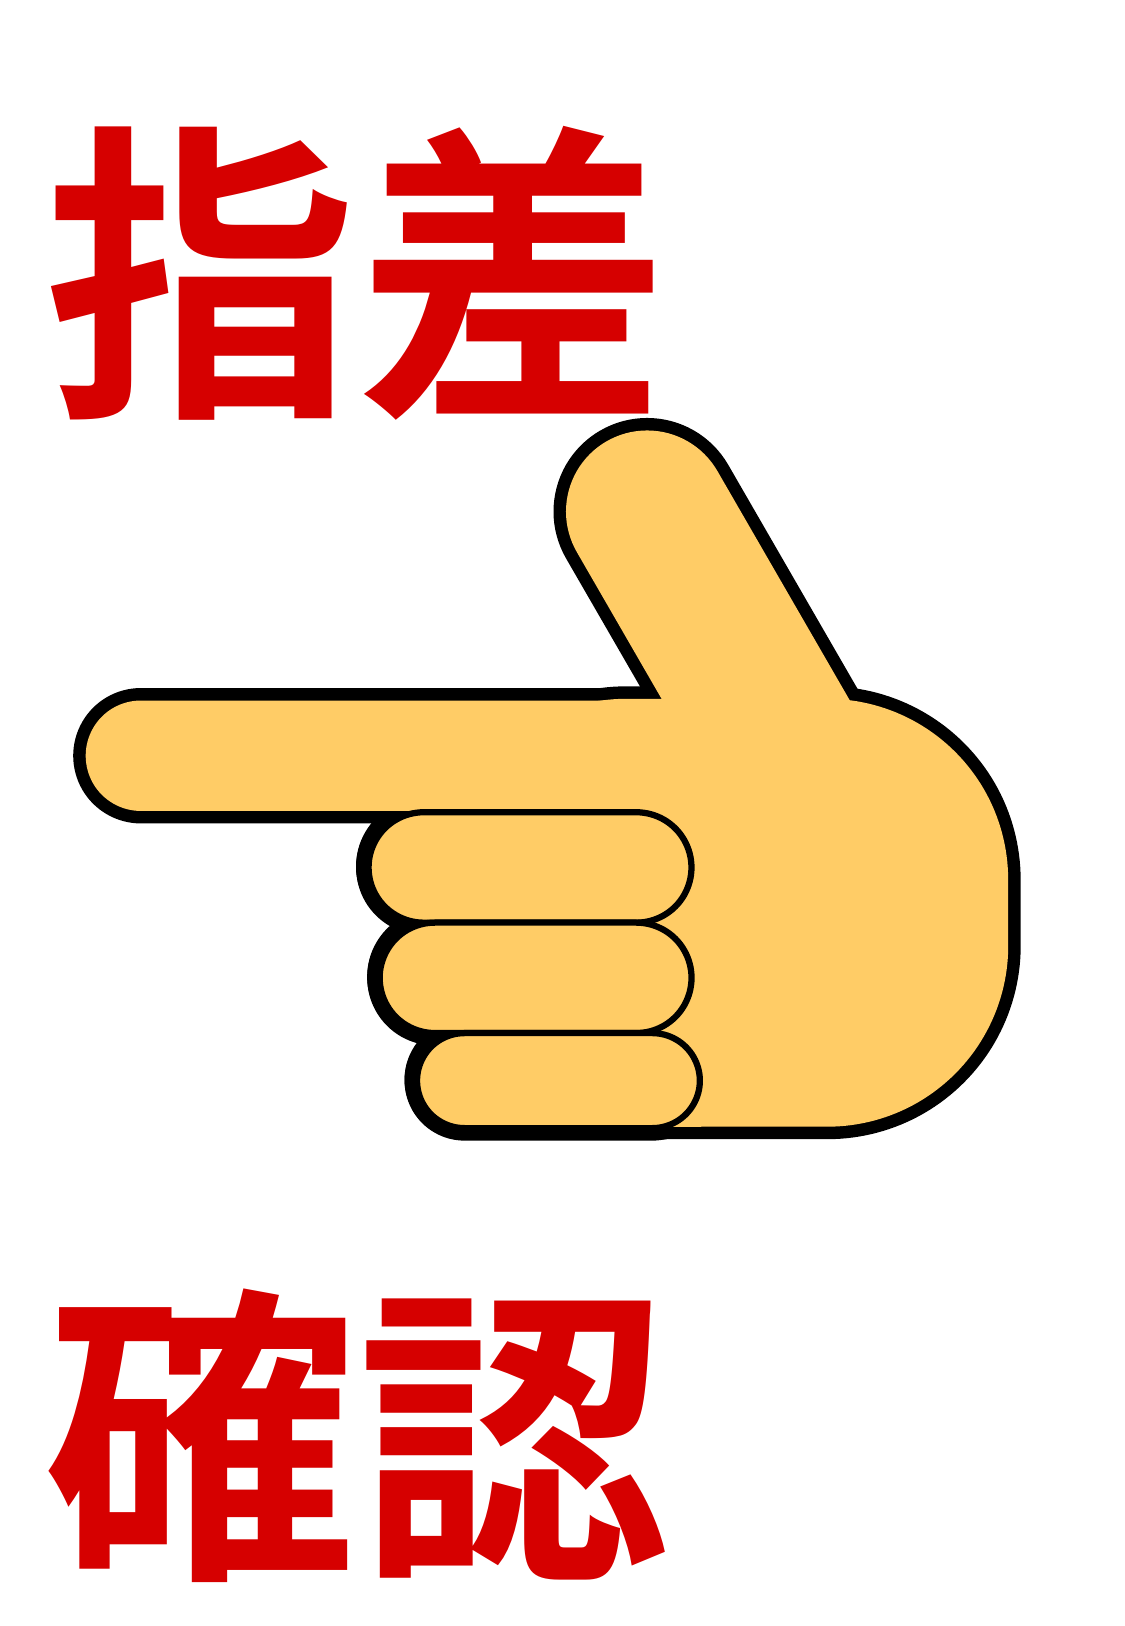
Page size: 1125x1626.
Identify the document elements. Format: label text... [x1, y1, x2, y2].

text_box 確認 [29, 1234, 1087, 1625]
text_box 指差 [29, 72, 1087, 462]
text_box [85, 408, 1009, 1129]
